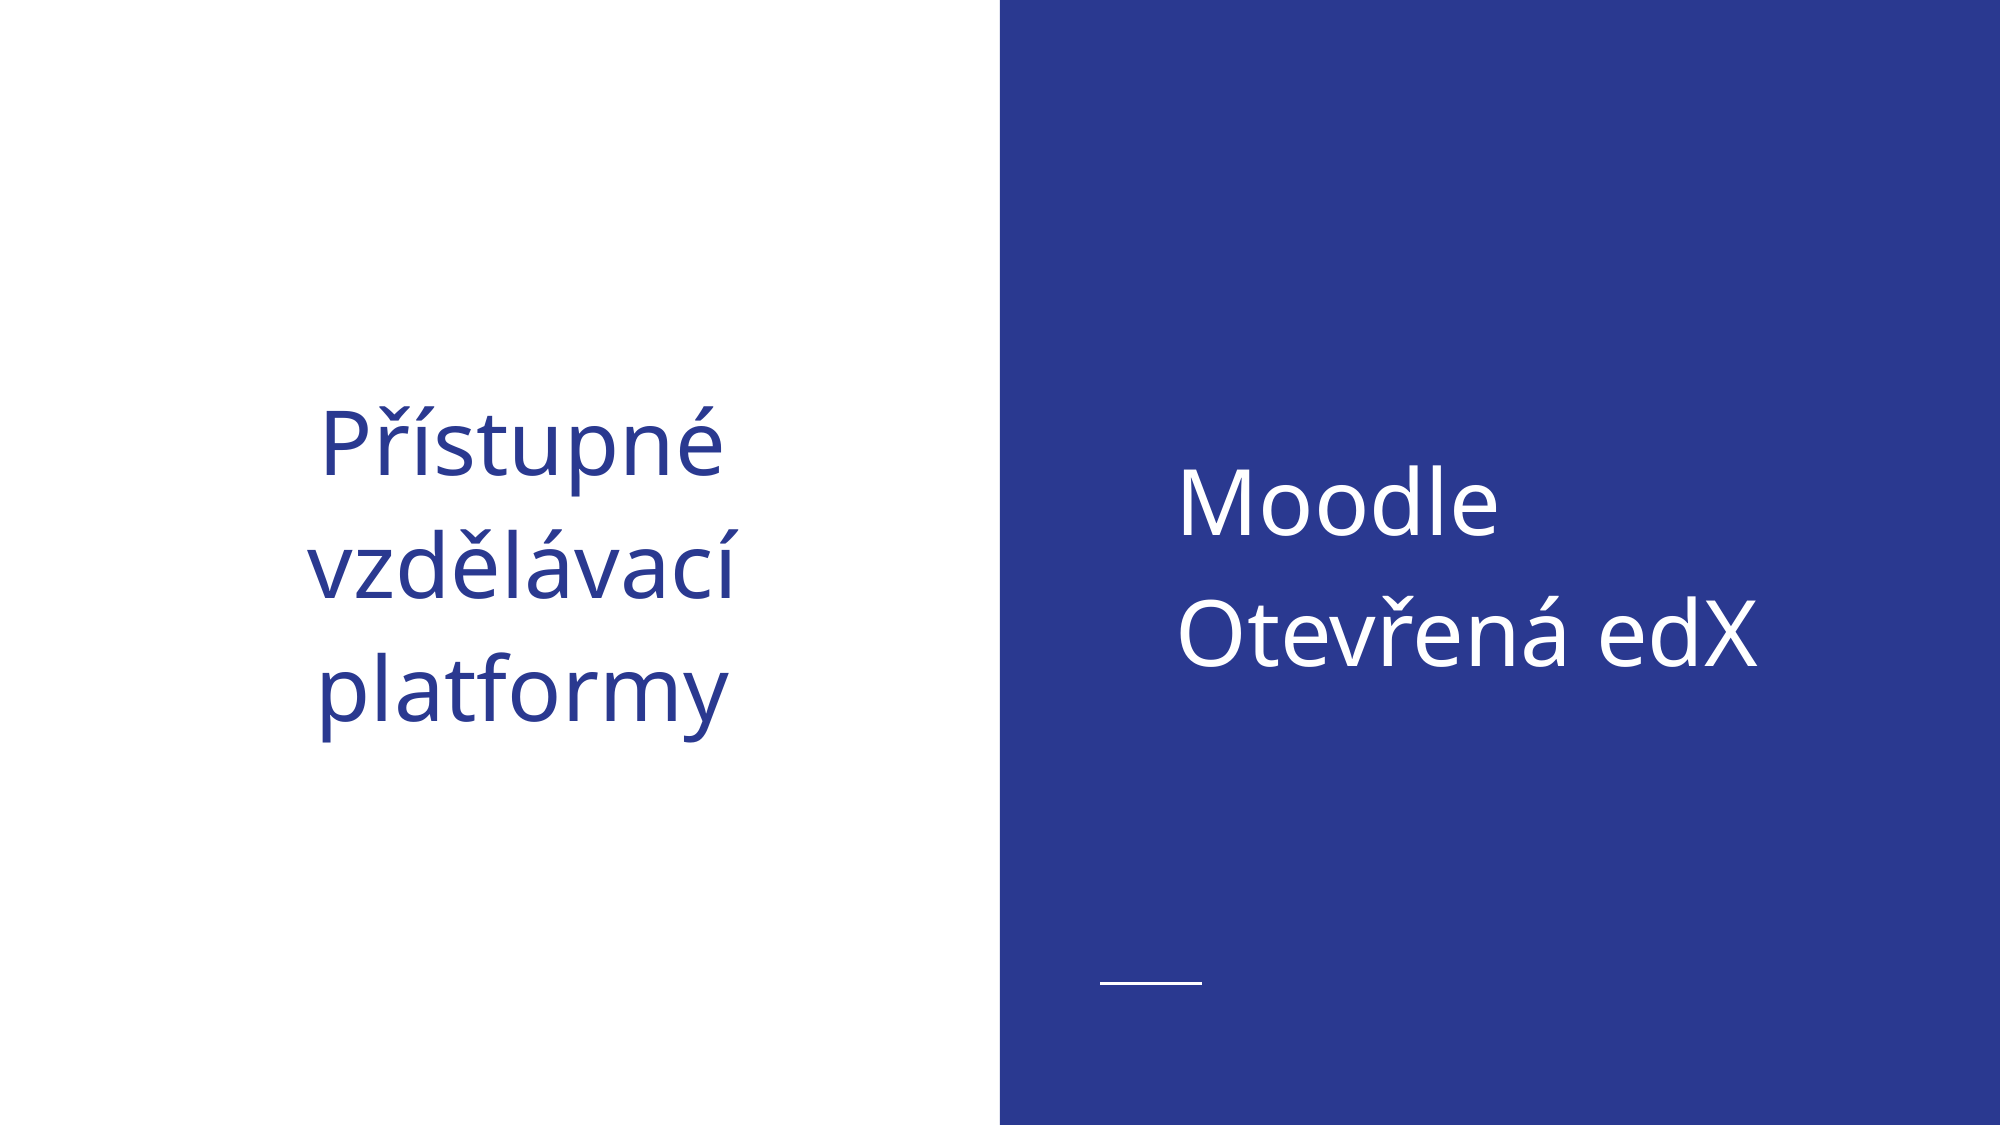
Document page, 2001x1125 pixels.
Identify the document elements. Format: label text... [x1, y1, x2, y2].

title Přístupné vzdělávací platformy [80, 370, 966, 755]
list Moodle Otevřená edX [1080, 158, 1920, 967]
